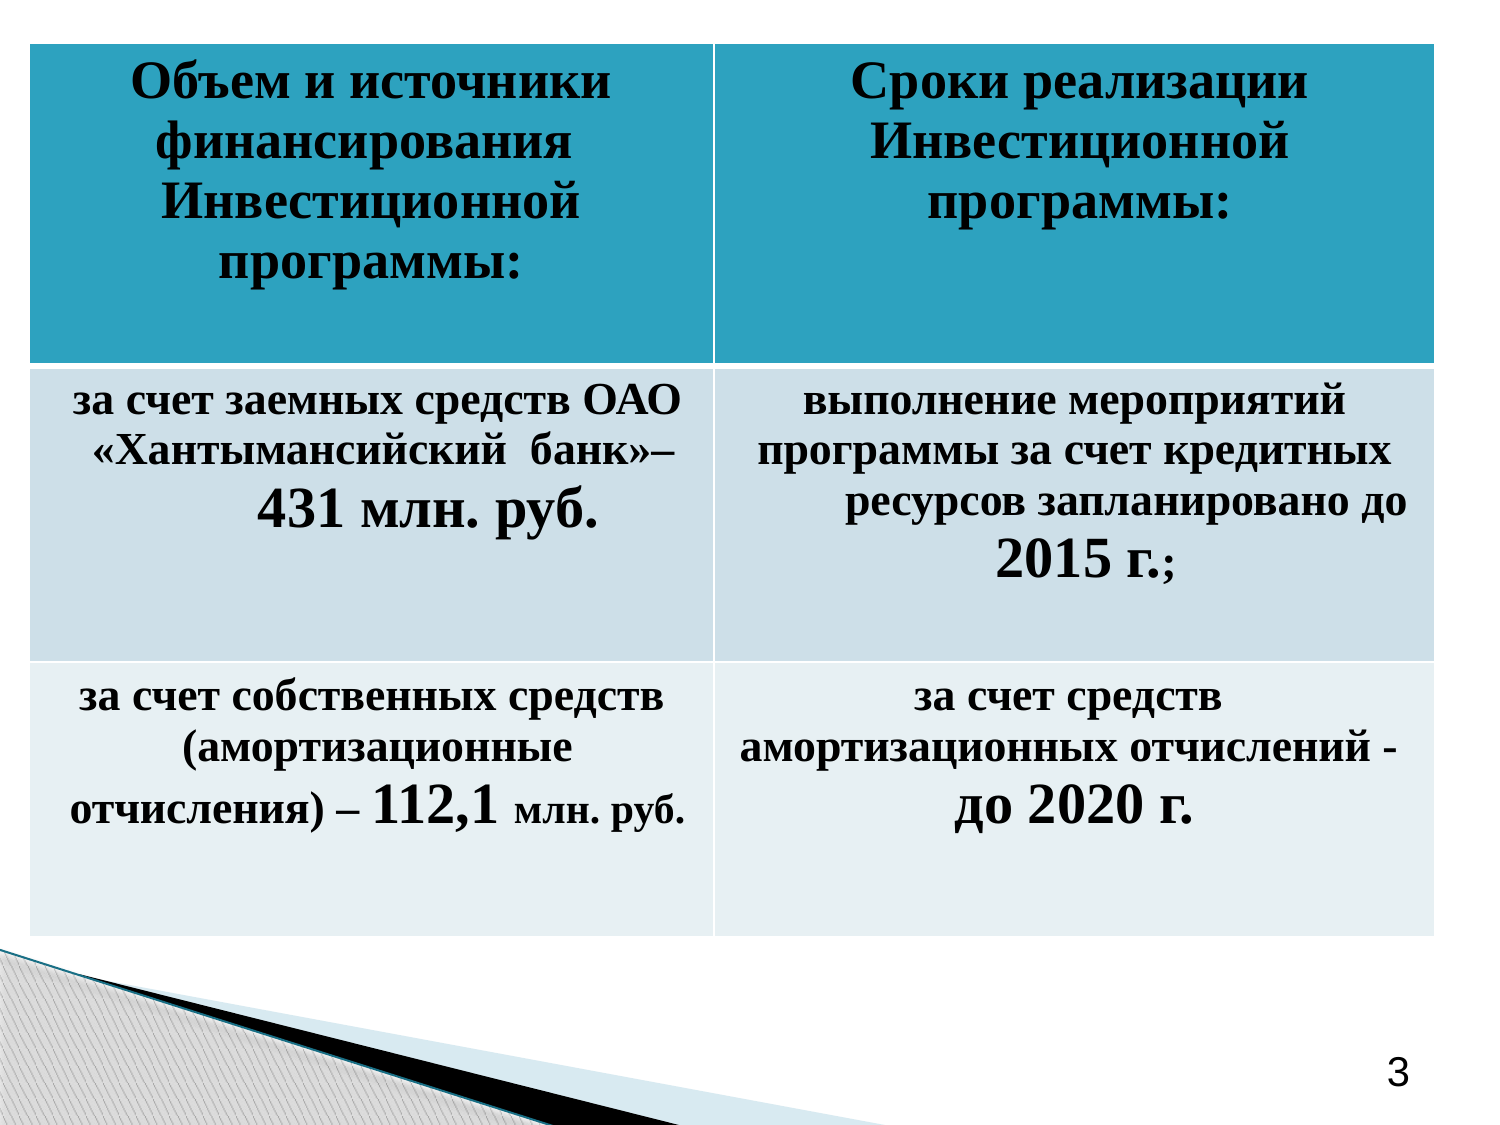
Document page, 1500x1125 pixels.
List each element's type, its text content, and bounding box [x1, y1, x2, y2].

table_cell выполнение мероприятий программы за счет кредитных ресурсов запланировано до 2015 г.; [715, 369, 1434, 661]
table_header Сроки реализации Инвестиционной программы: [715, 44, 1434, 363]
table_cell за счет заемных средств ОАО «Хантымансийский банк»– 431 млн. руб. [30, 369, 713, 661]
table_cell за счет собственных средств (амортизационные отчисления) – 112,1 млн. руб. [30, 663, 713, 936]
table_cell за счет средств амортизационных отчислений - до 2020 г. [715, 663, 1434, 936]
table_header Объем и источники финансирования Инвестиционной программы: [30, 44, 713, 363]
slide_number 3 [1074, 1024, 1425, 1103]
